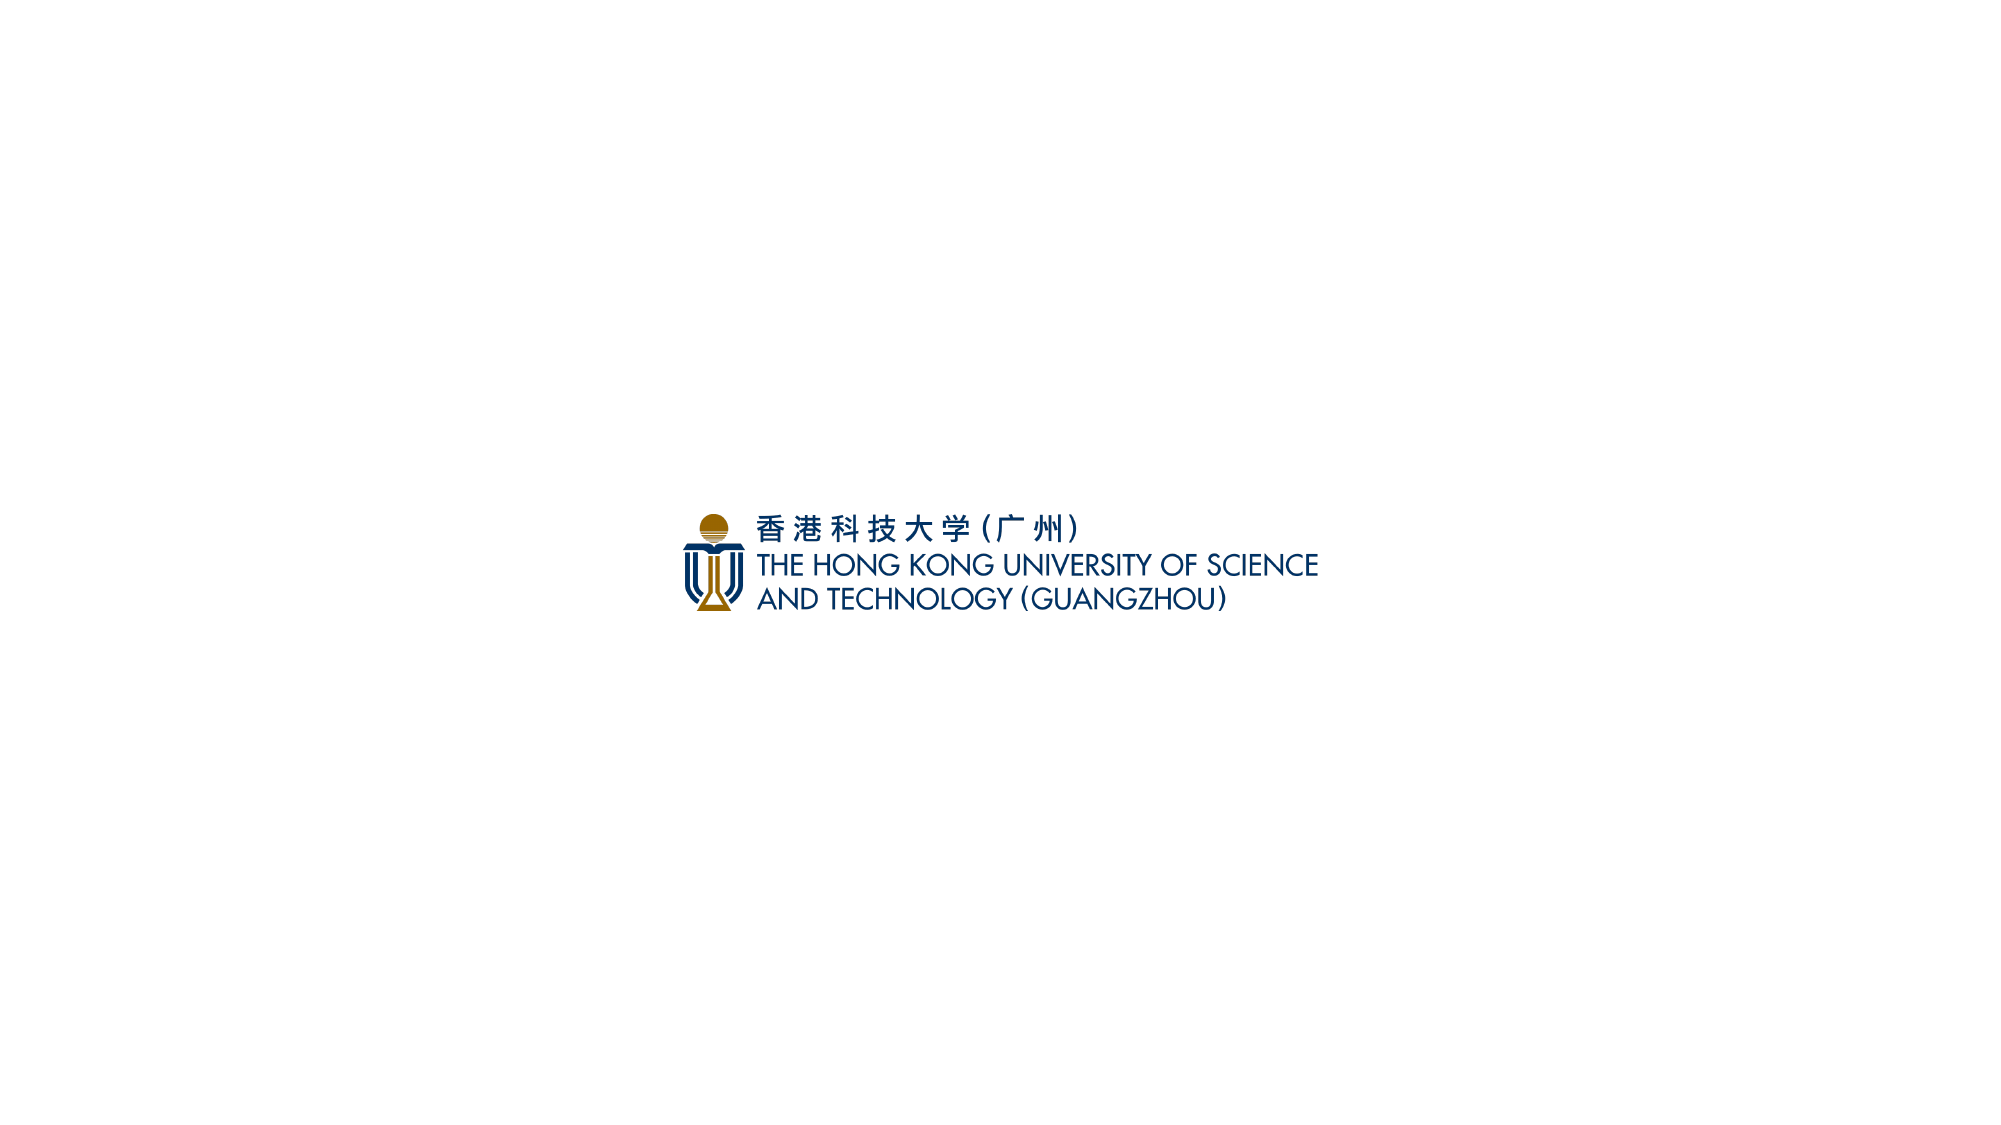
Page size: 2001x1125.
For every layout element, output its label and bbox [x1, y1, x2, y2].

picture [681, 513, 1318, 611]
